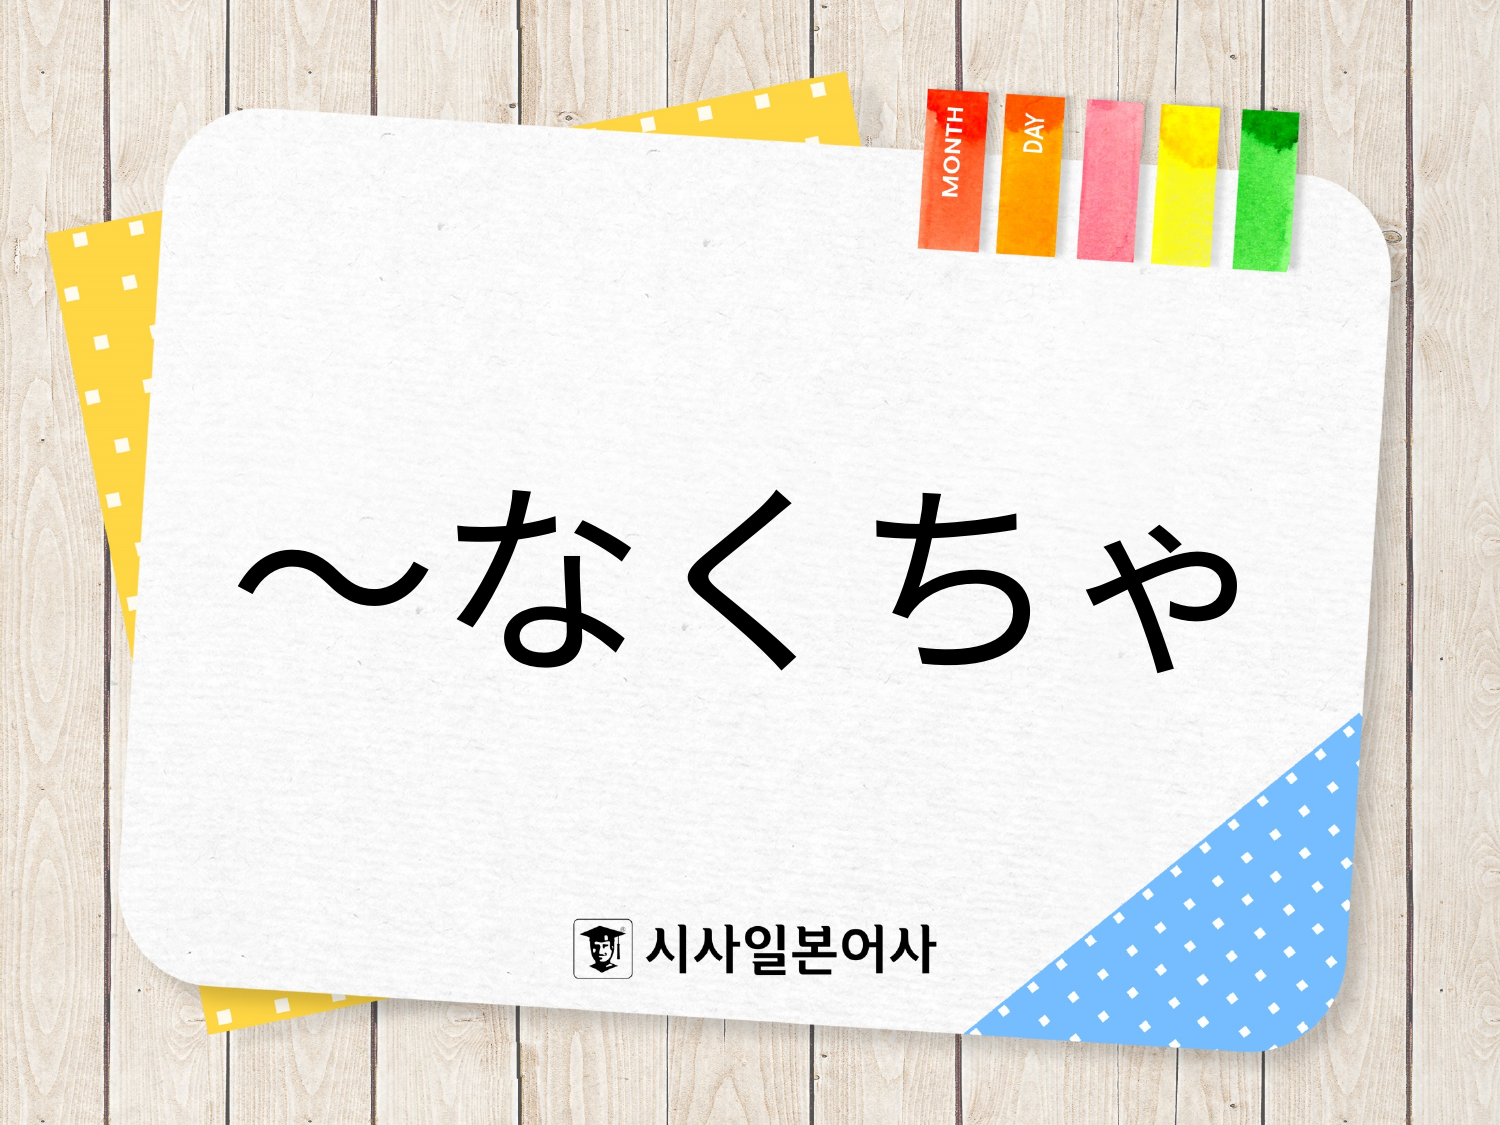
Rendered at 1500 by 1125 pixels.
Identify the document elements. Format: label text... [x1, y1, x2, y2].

picture [0, 0, 1500, 1125]
title ～なくちゃ [75, 338, 1425, 811]
